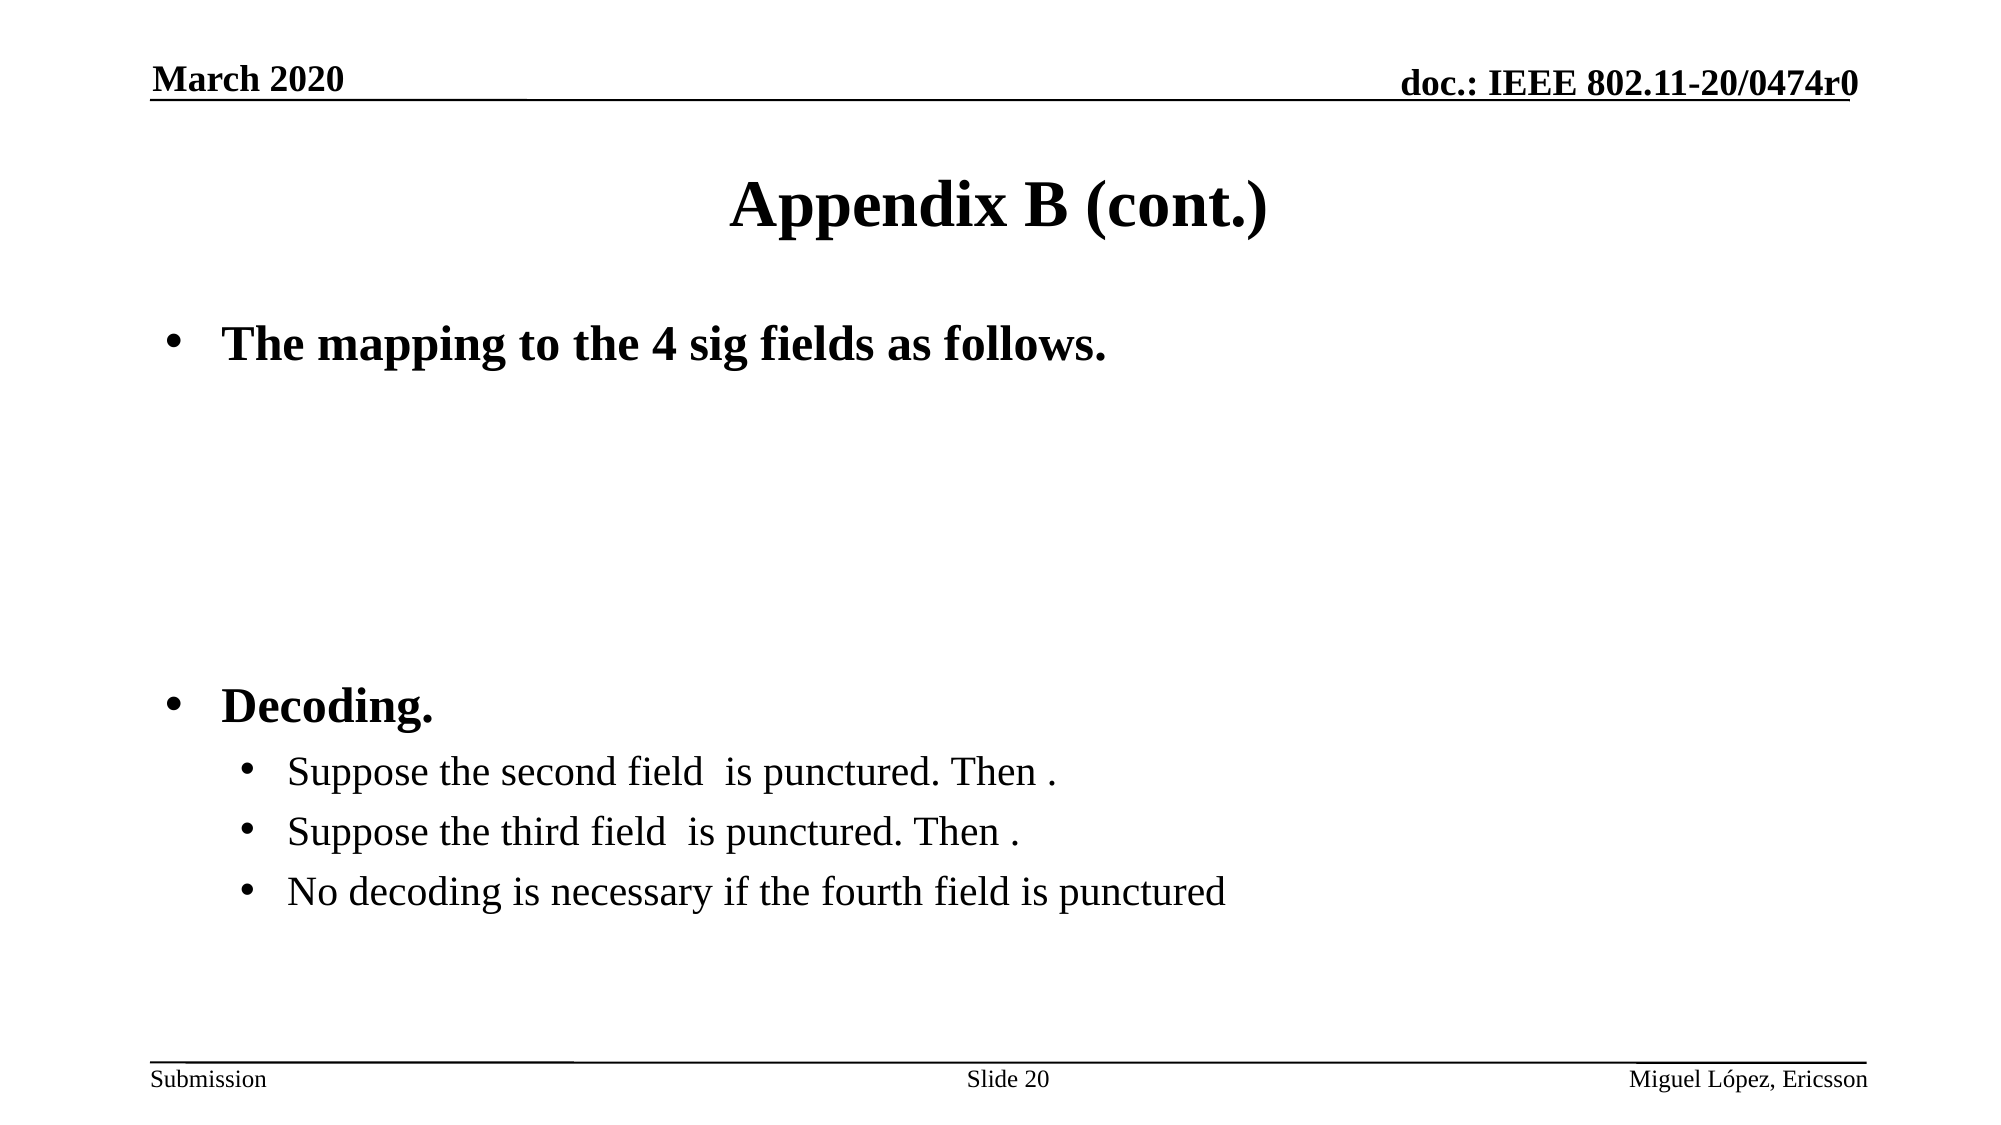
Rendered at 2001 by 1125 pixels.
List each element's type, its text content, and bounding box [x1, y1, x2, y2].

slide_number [152, 54, 563, 100]
footer Miguel López, Ericsson [1171, 1061, 1869, 1093]
slide_number Slide 20 [950, 1061, 1067, 1123]
title Appendix B (cont.) [149, 112, 1850, 288]
